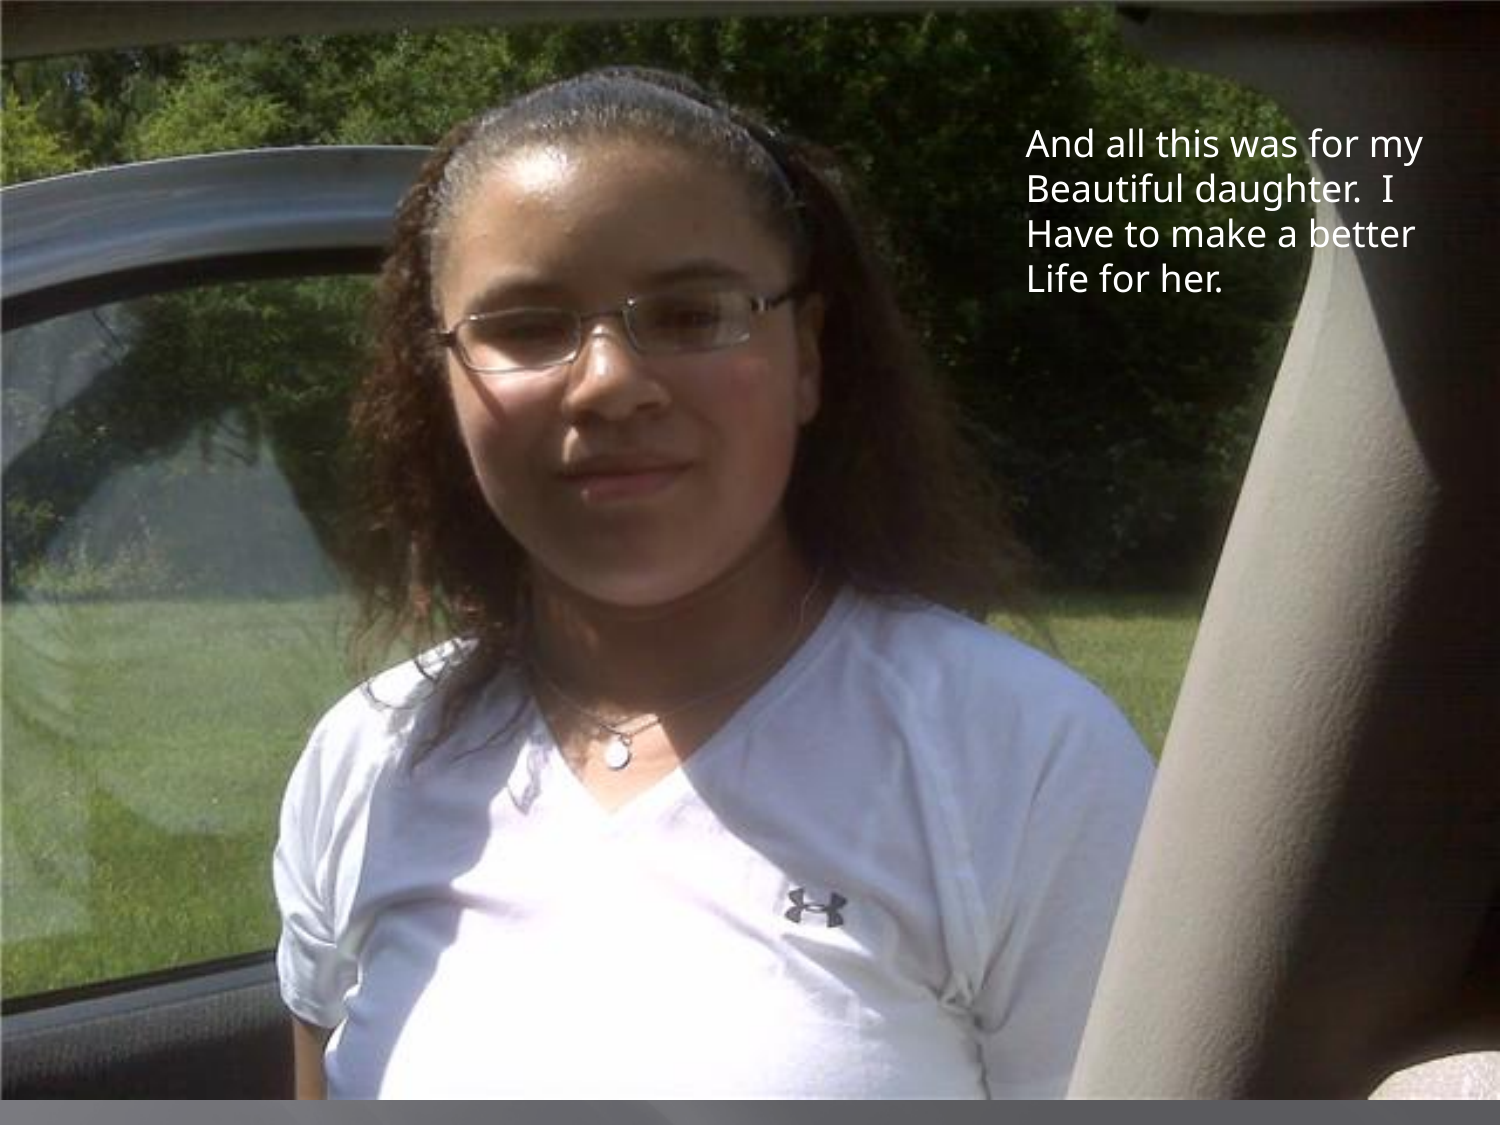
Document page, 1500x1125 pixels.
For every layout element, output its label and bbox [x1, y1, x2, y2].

list [0, 0, 1500, 1101]
